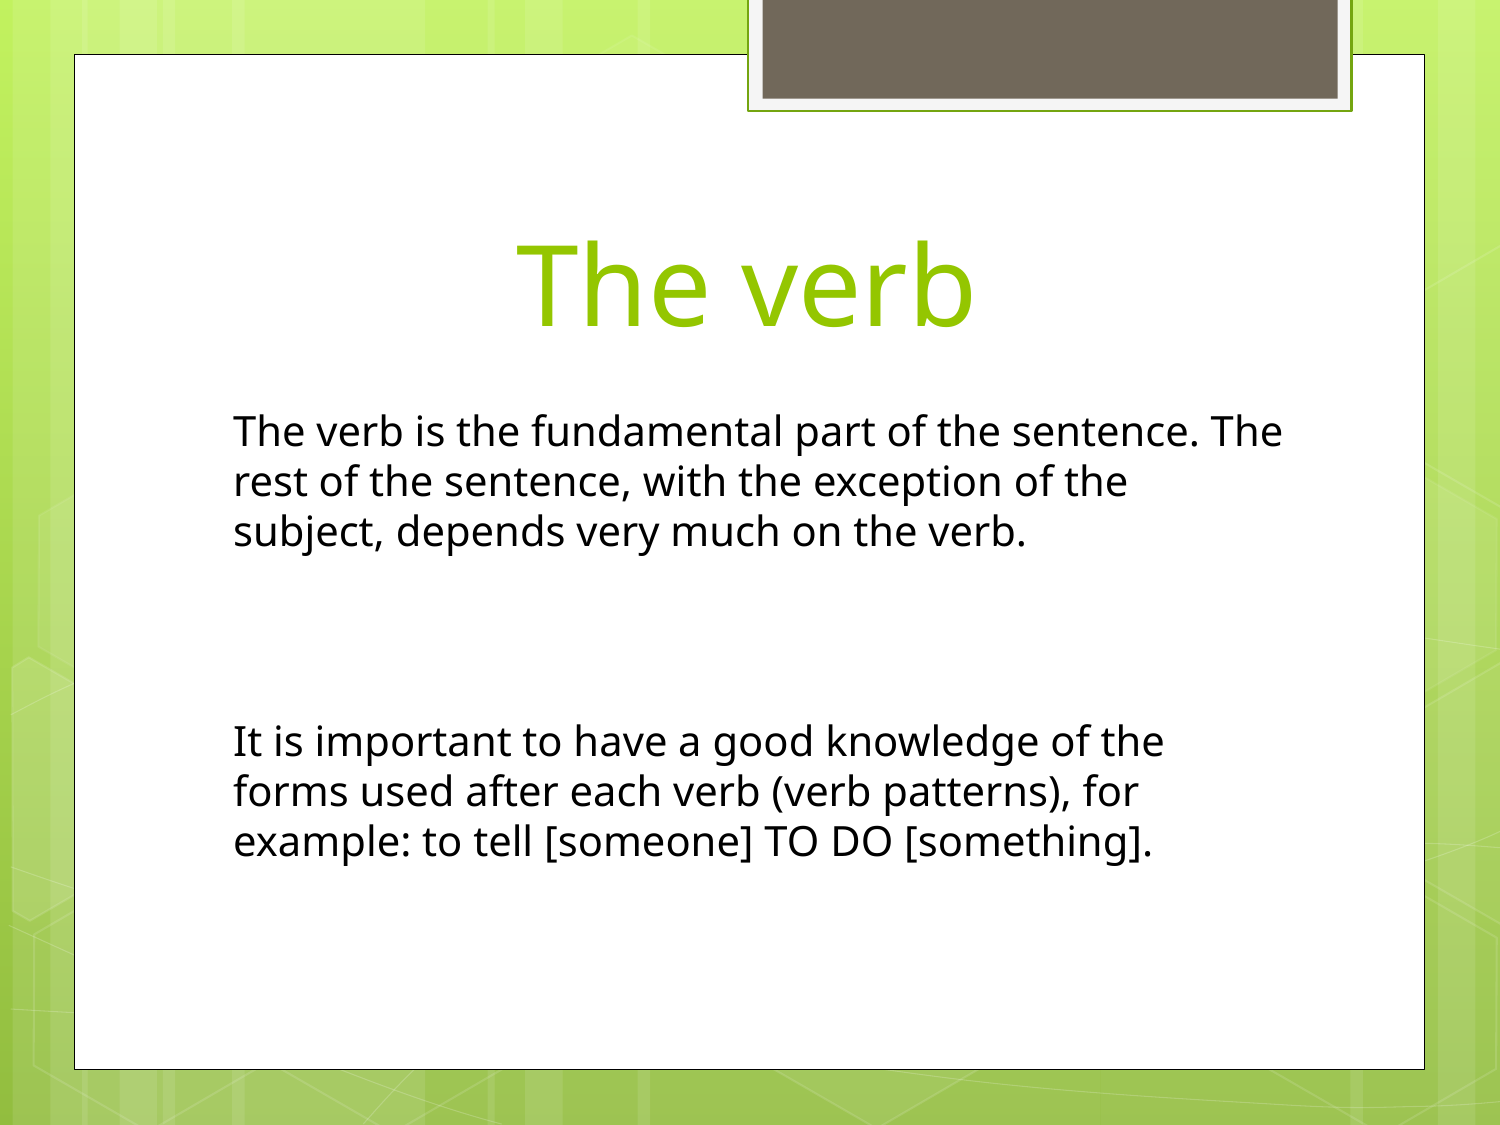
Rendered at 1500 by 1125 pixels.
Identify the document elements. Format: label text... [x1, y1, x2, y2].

text_box The verb is the fundamental part of the sentence. The rest of the sentence, with the exception of the subject, depends very much on the verb. [218, 397, 1306, 482]
text_box It is important to have a good knowledge of the forms used after each verb (verb patterns), for example: to tell [someone] TO DO [something]. [218, 482, 1306, 873]
title The verb [171, 168, 1324, 357]
